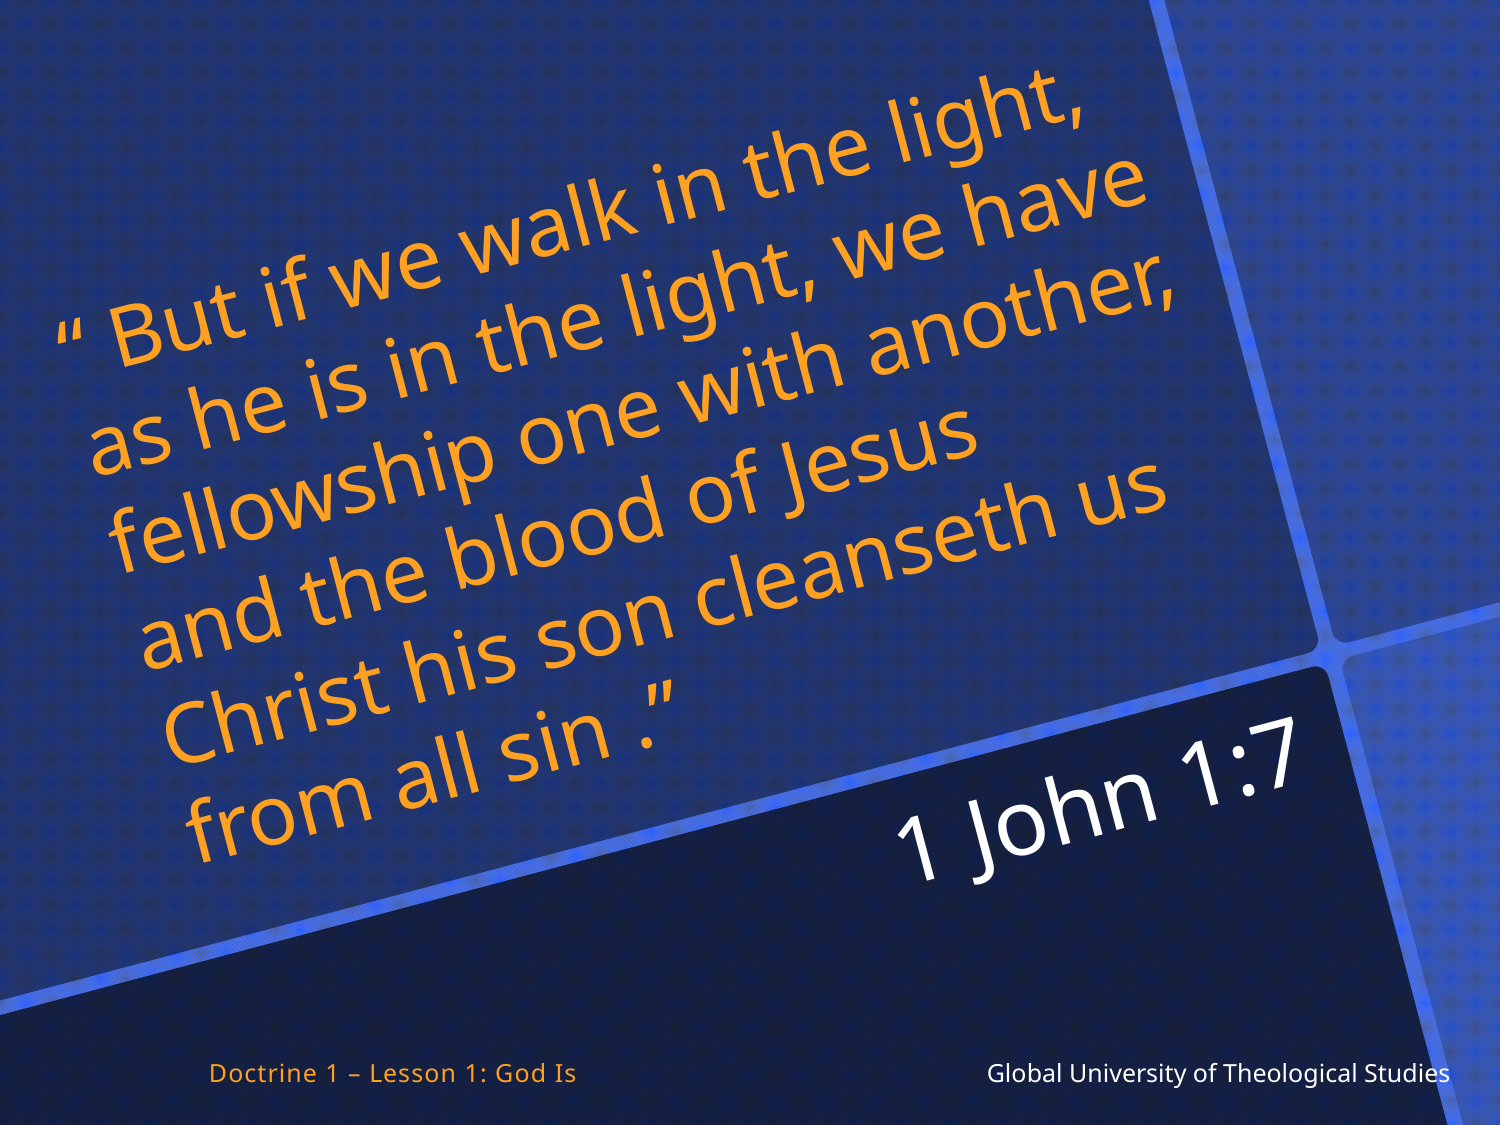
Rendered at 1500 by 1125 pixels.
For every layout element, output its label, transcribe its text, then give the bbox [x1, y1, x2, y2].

title 1 John 1:7 [508, 678, 1357, 1038]
footer Doctrine 1 – Lesson 1: God Is Global University of Theological Studies [35, 1038, 1467, 1108]
list “ But if we walk in the light, as he is in the light, we have fellowship one with another, and the blood of Jesus Christ his son cleanseth us from all sin .” [23, 0, 1282, 893]
